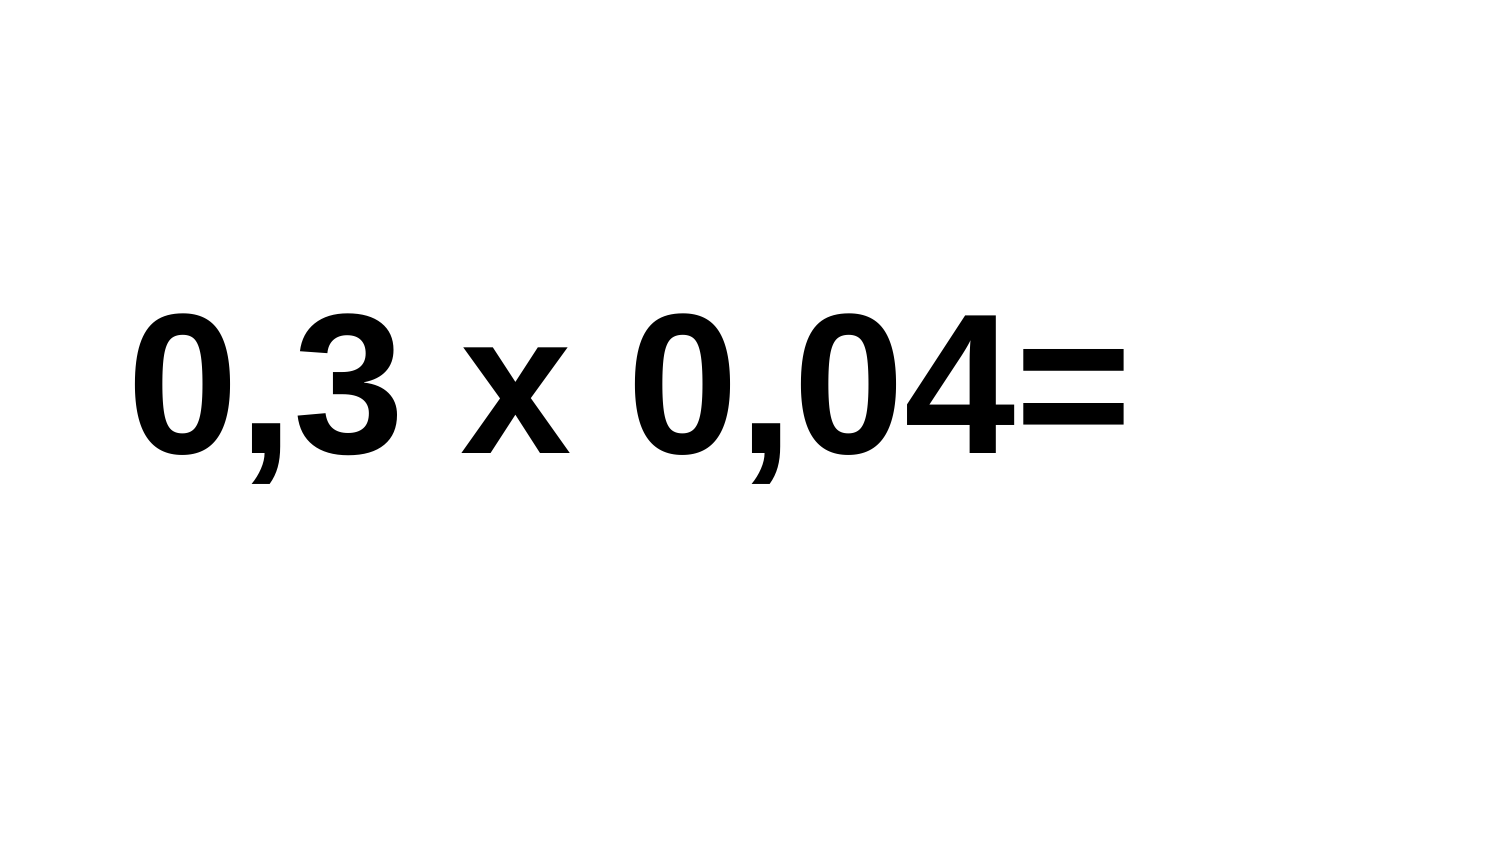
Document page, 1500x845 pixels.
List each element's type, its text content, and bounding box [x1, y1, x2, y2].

text_box 0,3 x 0,04= [112, 317, 1388, 509]
